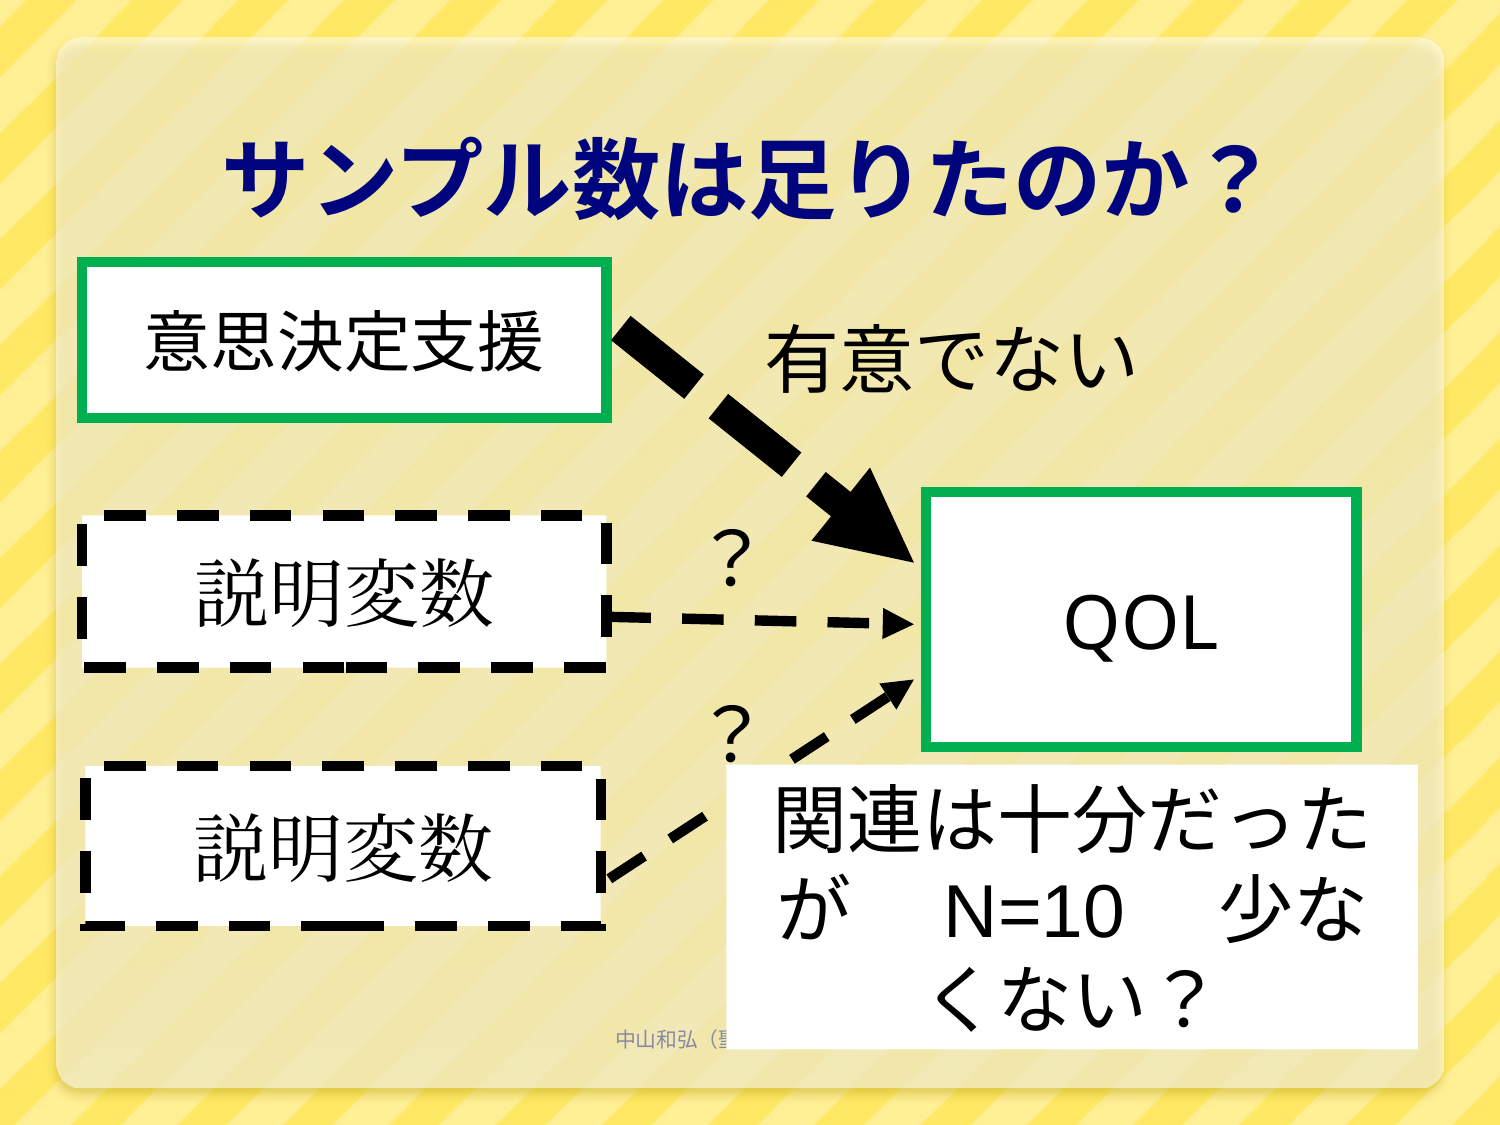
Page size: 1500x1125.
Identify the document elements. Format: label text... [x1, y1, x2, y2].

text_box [82, 261, 1357, 927]
text_box ｒ2 [0, 0, 1500, 1125]
footer 中山和弘（聖路加看護大学） [512, 1019, 988, 1080]
title サンプル数は足りたのか？ [75, 50, 1425, 238]
slide_number 54 [1074, 1019, 1425, 1080]
text_box 関連は十分だったが N=10 少なくない？ [726, 764, 1418, 1050]
